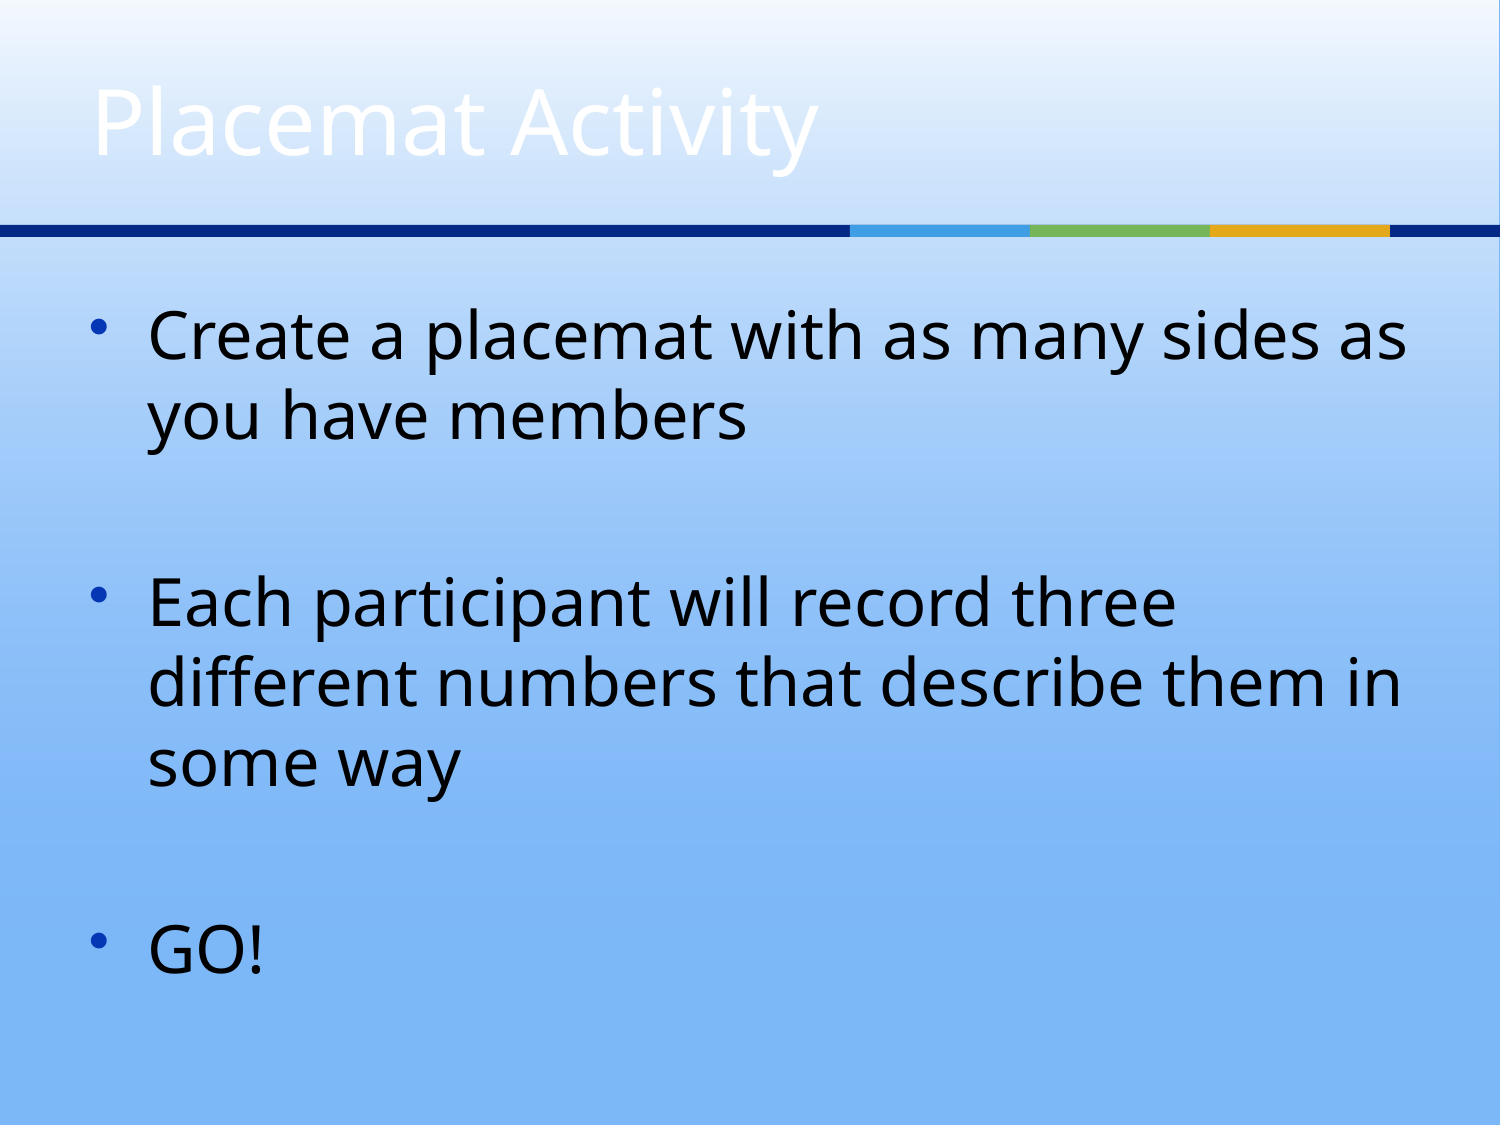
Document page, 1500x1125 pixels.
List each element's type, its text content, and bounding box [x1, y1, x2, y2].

text_box Create a placemat with as many sides as you have members Each participant will record three different numbers that describe them in some way GO! [76, 285, 1426, 1005]
title Placemat Activity [75, 24, 1425, 213]
